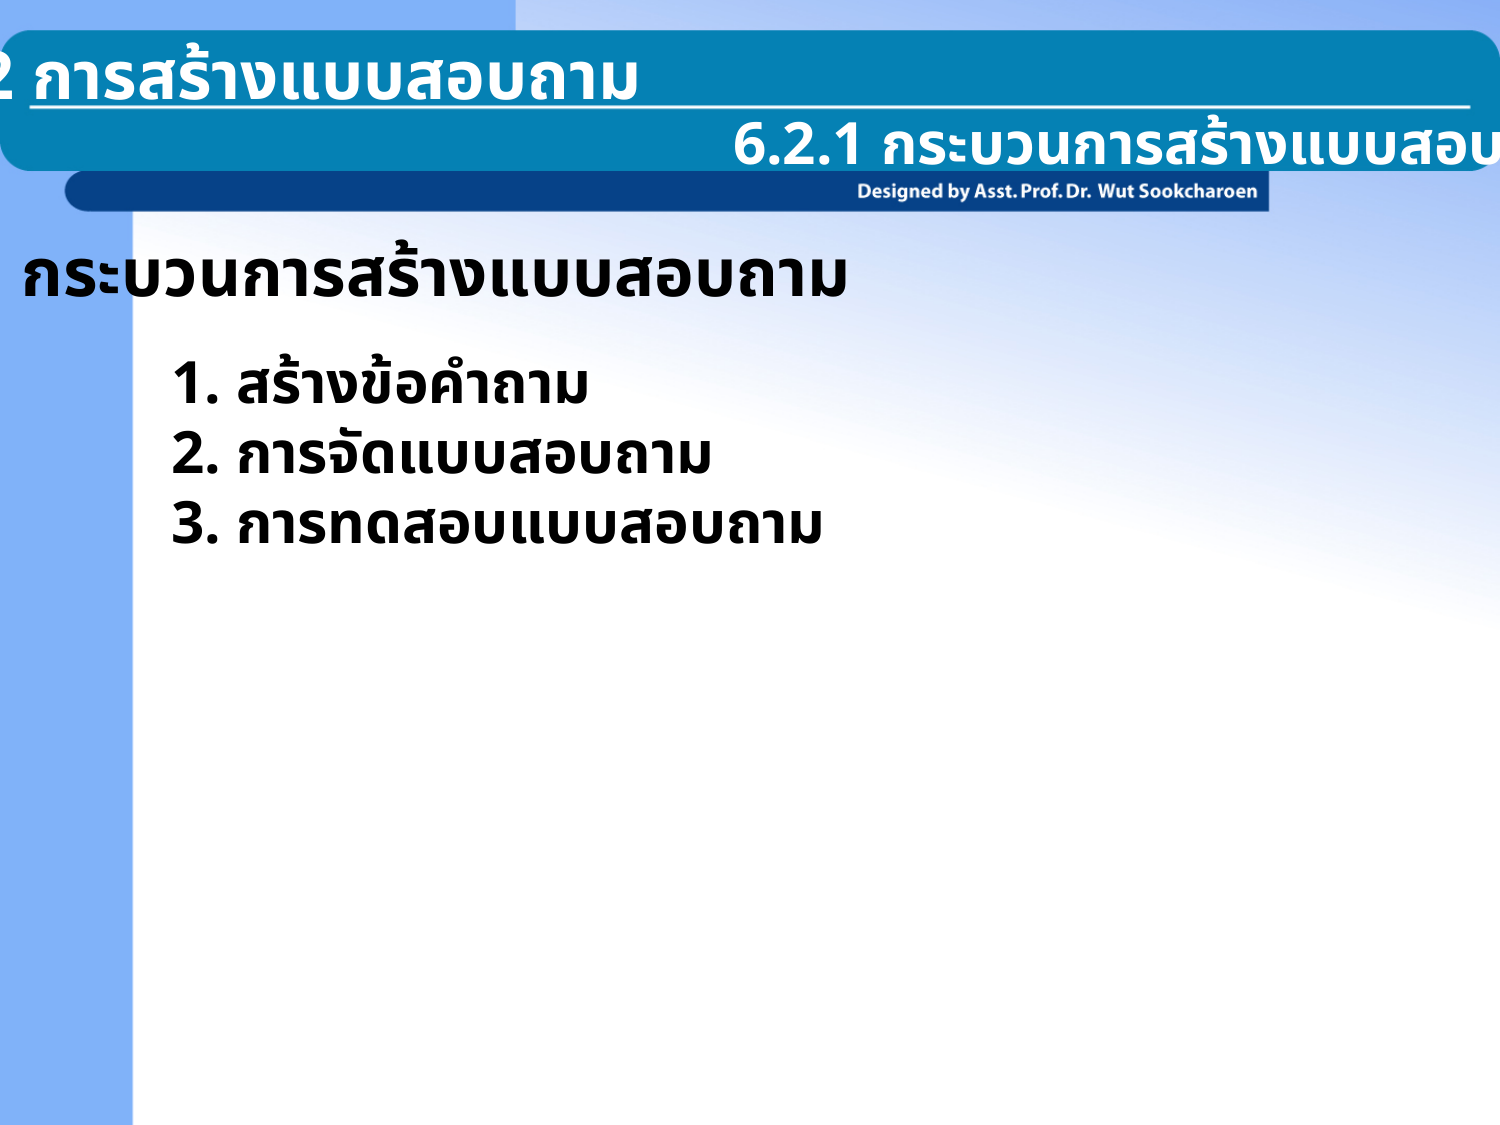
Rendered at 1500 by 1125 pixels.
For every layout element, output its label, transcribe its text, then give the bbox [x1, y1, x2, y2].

picture [0, 0, 1500, 53]
text_box 6.2 การสร้างแบบสอบถาม [0, 25, 657, 121]
text_box กระบวนการสร้างแบบสอบถาม [6, 222, 866, 318]
picture [0, 149, 1500, 1125]
text_box สร้างข้อคำถาม การจัดแบบสอบถาม การทดสอบแบบสอบถาม [156, 338, 841, 563]
text_box 6.2.1 กระบวนการสร้างแบบสอบถาม [718, 98, 1500, 184]
